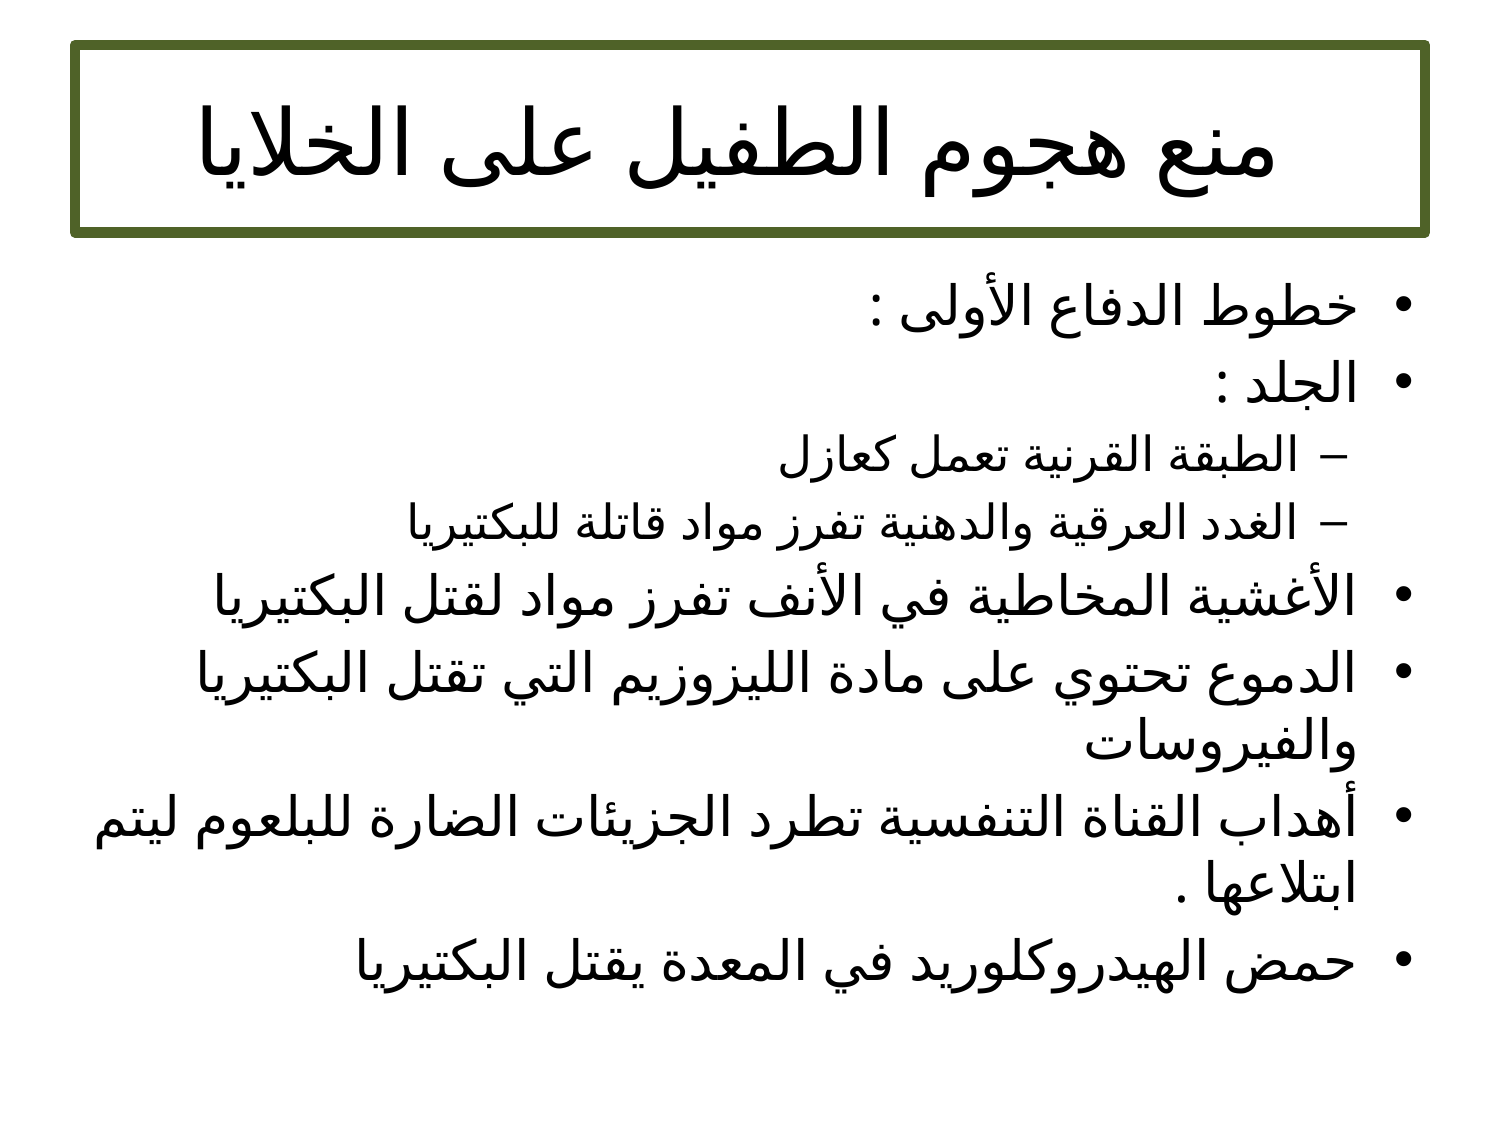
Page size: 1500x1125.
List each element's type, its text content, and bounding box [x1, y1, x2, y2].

list خطوط الدفاع الأولى : الجلد : الطبقة القرنية تعمل كعازل الغدد العرقية والدهنية تفرز مواد قاتلة للبكتيريا الأغشية المخاطية في الأنف تفرز مواد لقتل البكتيريا الدموع تحتوي على مادة الليزوزيم التي تقتل البكتيريا والفيروسات أهداب القناة التنفسية تطرد الجزيئات الضارة للبلعوم ليتم ابتلاعها . حمض الهيدروكلوريد في المعدة يقتل البكتيريا [75, 262, 1425, 1005]
title منع هجوم الطفيل على الخلايا [75, 45, 1425, 233]
